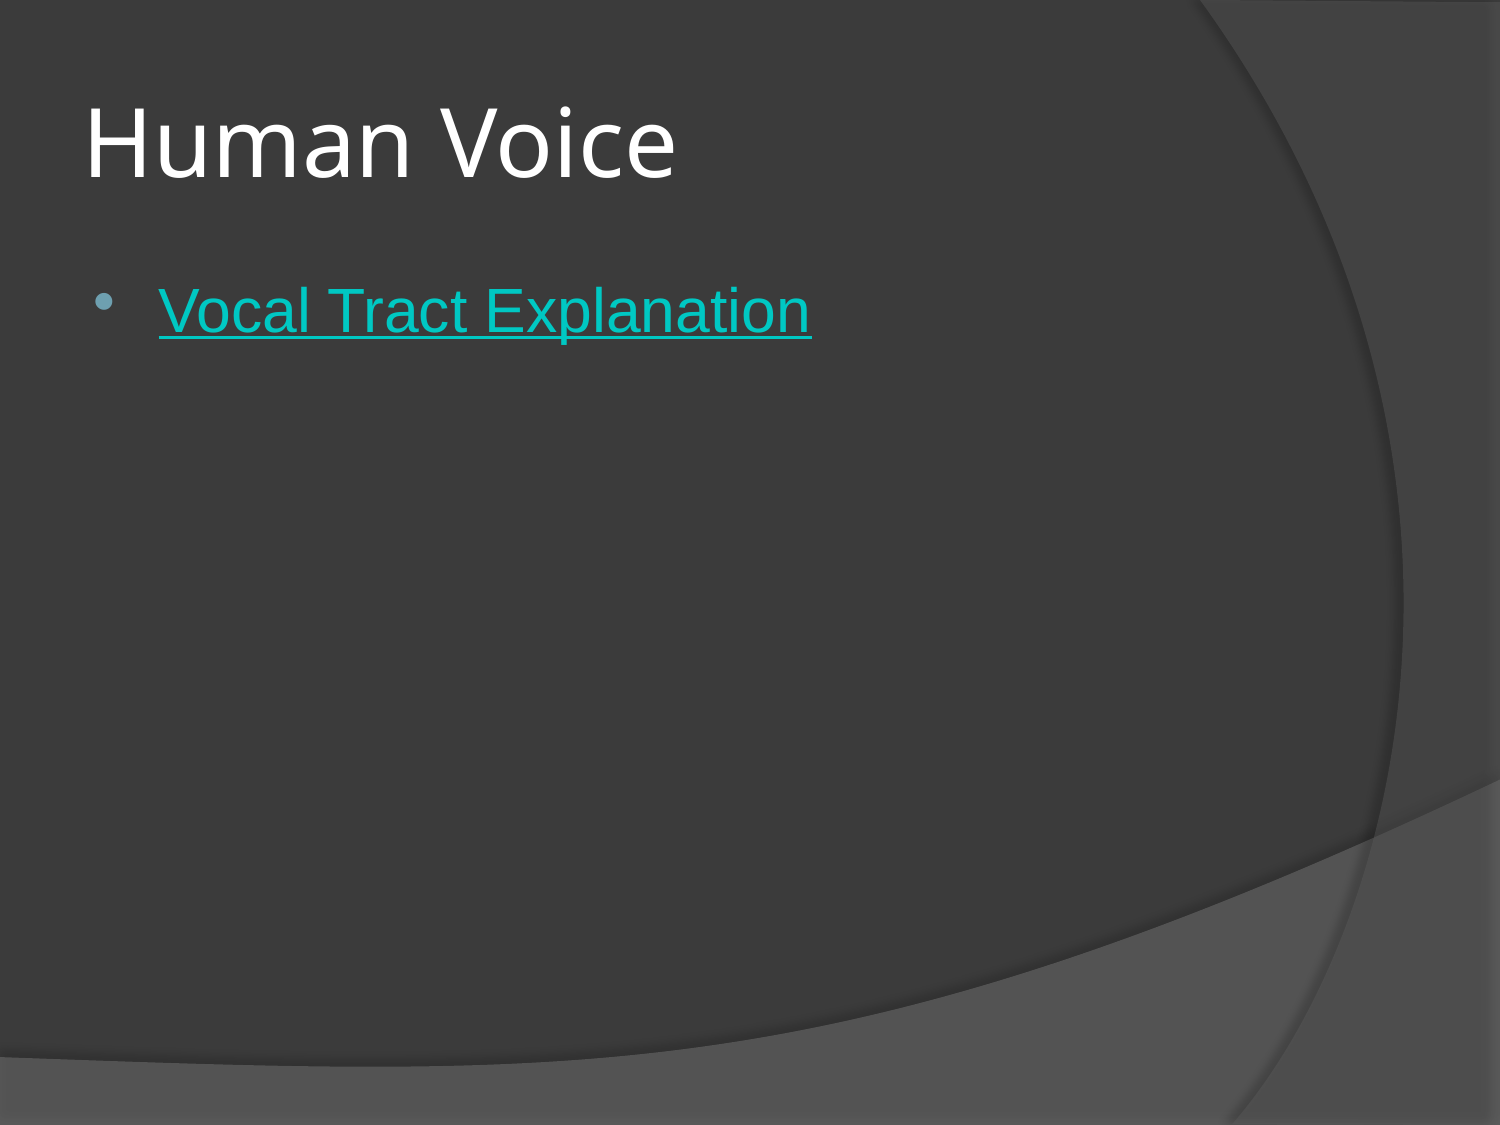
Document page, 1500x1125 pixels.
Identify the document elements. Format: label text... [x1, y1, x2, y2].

list Vocal Tract Explanation [75, 262, 1300, 1005]
title Human Voice [75, 45, 1300, 233]
